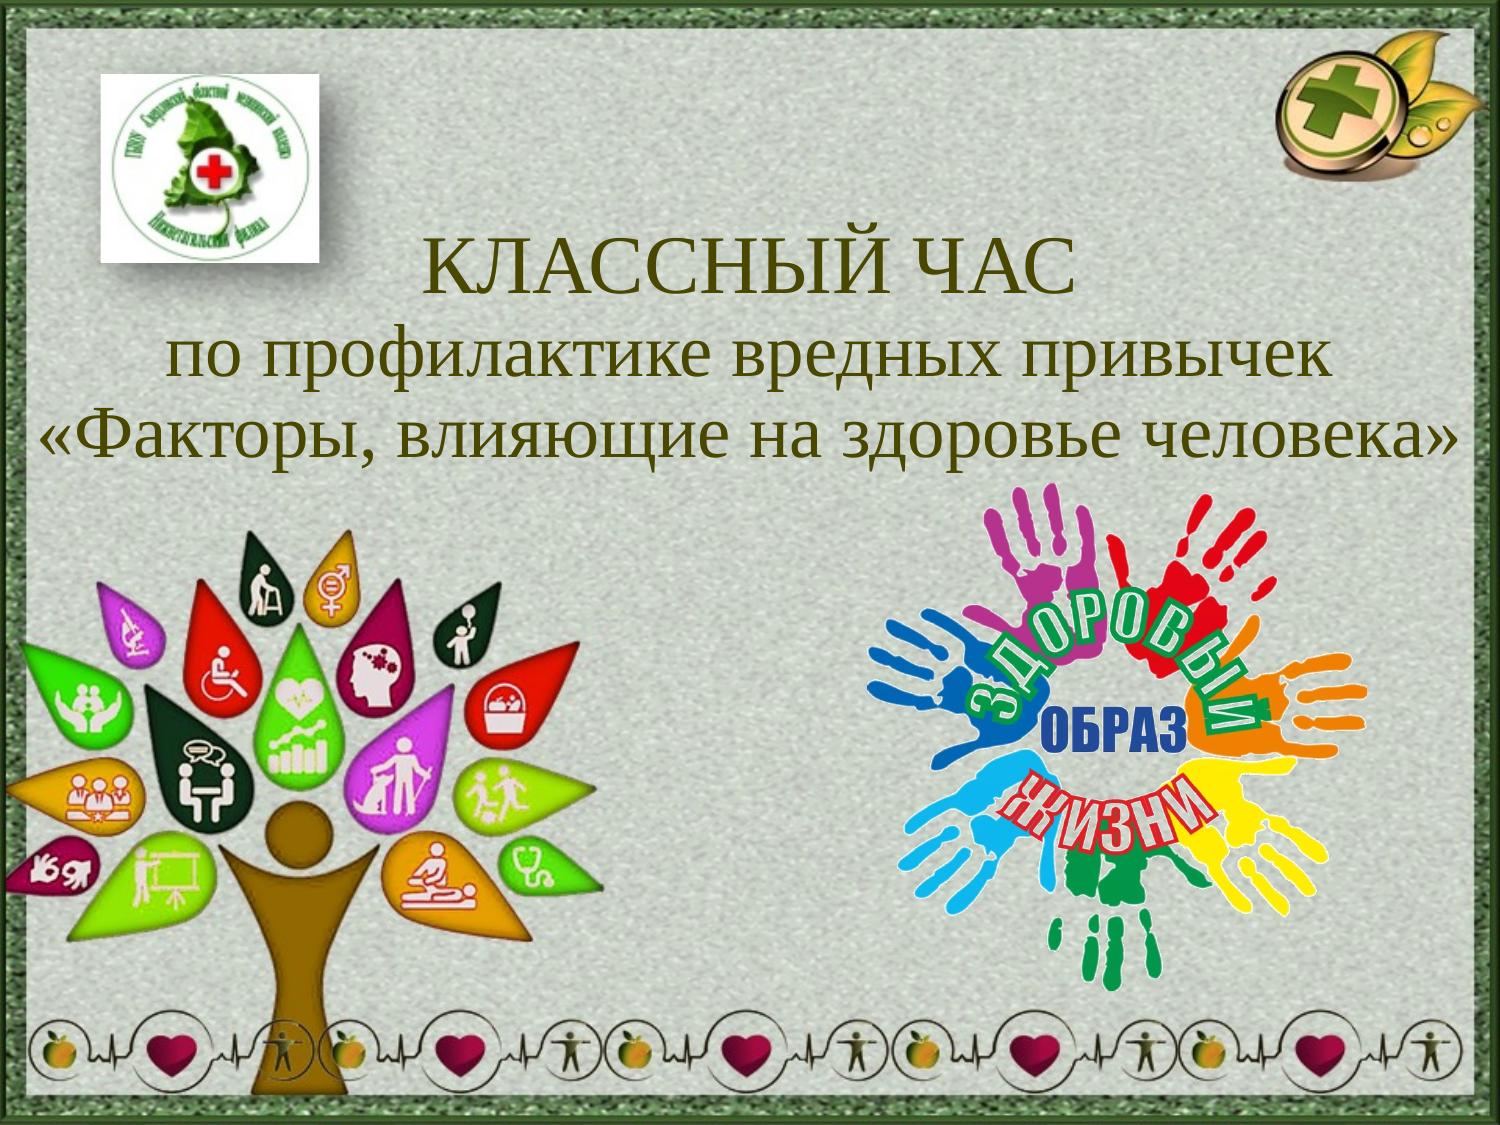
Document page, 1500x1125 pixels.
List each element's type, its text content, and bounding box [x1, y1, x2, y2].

title КЛАССНЫЙ ЧАС по профилактике вредных привычек «Факторы, влияющие на здоровье человека» [0, 174, 1500, 481]
picture [0, 0, 1500, 263]
picture [0, 481, 1500, 1125]
